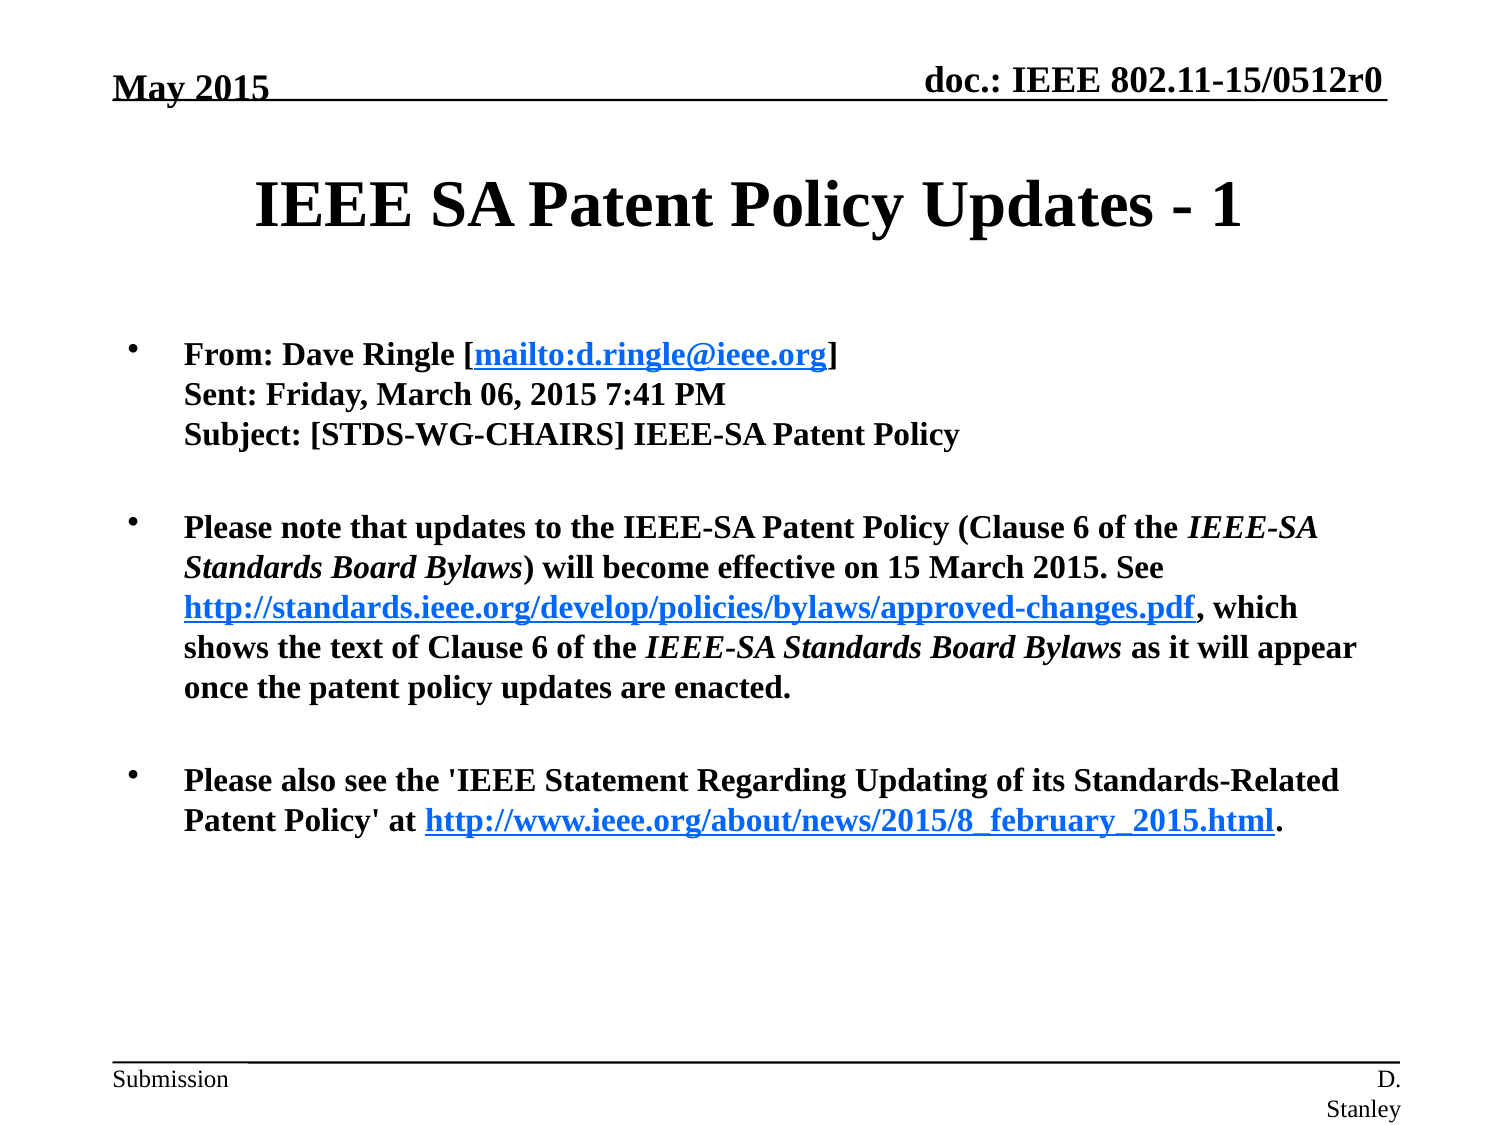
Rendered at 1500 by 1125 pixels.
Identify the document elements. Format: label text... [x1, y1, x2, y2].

list From: Dave Ringle [mailto:d.ringle@ieee.org] Sent: Friday, March 06, 2015 7:41 PM Subject: [STDS-WG-CHAIRS] IEEE-SA Patent Policy Please note that updates to the IEEE-SA Patent Policy (Clause 6 of the IEEE-SA Standards Board Bylaws) will become effective on 15 March 2015. See http://standards.ieee.org/develop/policies/bylaws/approved-changes.pdf, which shows the text of Clause 6 of the IEEE-SA Standards Board Bylaws as it will appear once the patent policy updates are enacted. Please also see the 'IEEE Statement Regarding Updating of its Standards-Related Patent Policy' at http://www.ieee.org/about/news/2015/8_february_2015.html. [112, 324, 1388, 951]
footer D. Stanley Aruba Networks [1324, 1061, 1402, 1093]
title IEEE SA Patent Policy Updates - 1 [112, 112, 1388, 288]
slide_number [112, 62, 401, 109]
